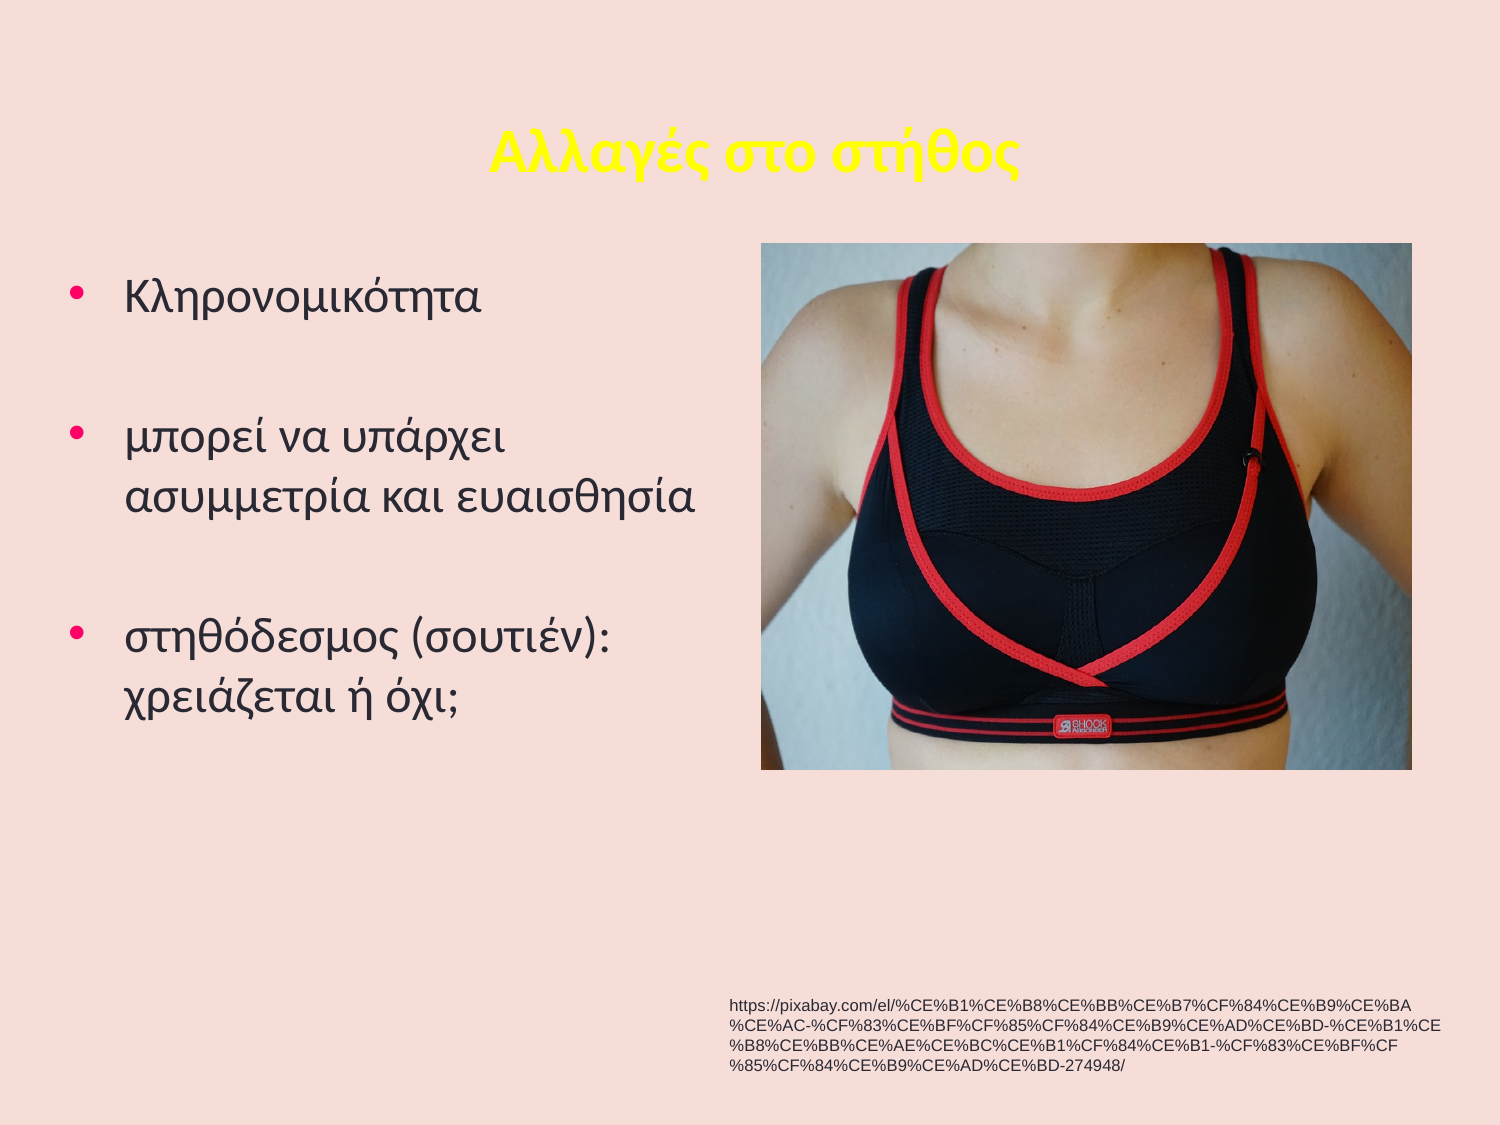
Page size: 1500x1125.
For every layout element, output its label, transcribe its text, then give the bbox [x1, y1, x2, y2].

picture [761, 243, 1412, 771]
title Αλλαγές στο στήθος [123, 54, 1259, 197]
list Κληρονομικότητα μπορεί να υπάρχει ασυμμετρία και ευαισθησία στηθόδεσμος (σουτιέν): χρειάζεται ή όχι; [52, 184, 762, 906]
text_box https://pixabay.com/el/%CE%B1%CE%B8%CE%BB%CE%B7%CF%84%CE%B9%CE%BA%CE%AC-%CF%83%CE%BF%CF%85%CF%84%CE%B9%CE%AD%CE%BD-%CE%B1%CE%B8%CE%BB%CE%AE%CE%BC%CE%B1%CF%84%CE%B1-%CF%83%CE%BF%CF%85%CF%84%CE%B9%CE%AD%CE%BD-274948/ [714, 987, 1465, 1083]
